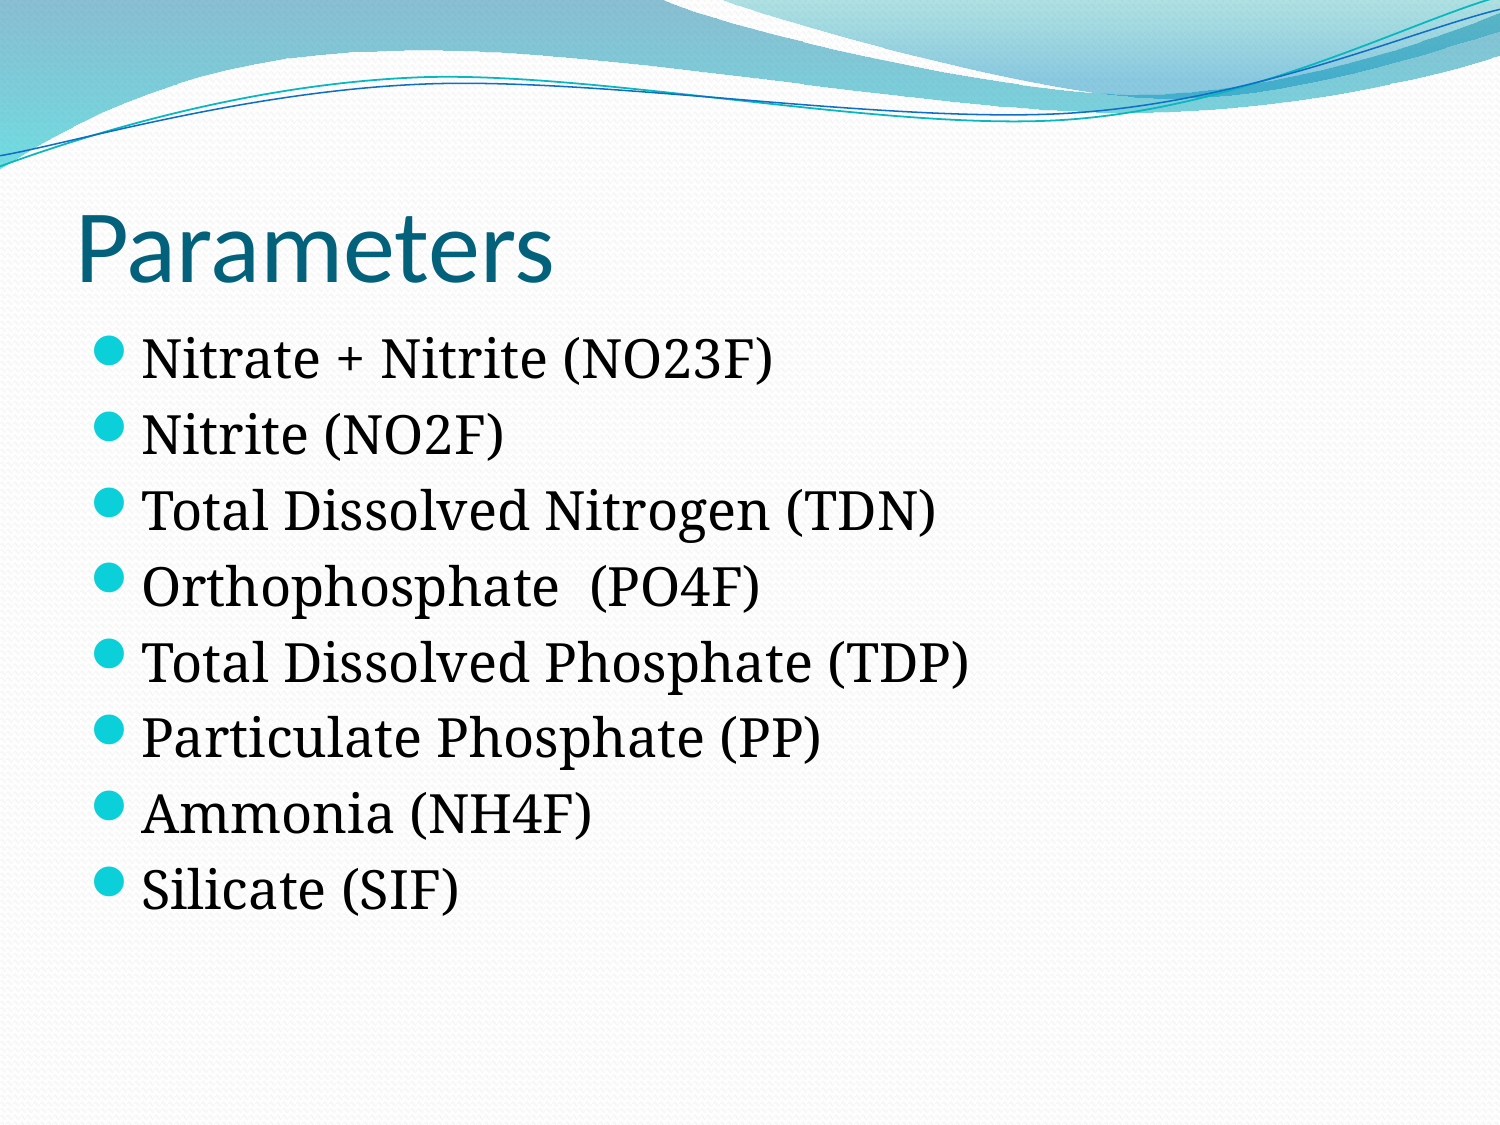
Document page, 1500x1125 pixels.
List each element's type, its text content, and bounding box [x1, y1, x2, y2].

list Nitrate + Nitrite (NO23F) Nitrite (NO2F) Total Dissolved Nitrogen (TDN) Orthophosphate (PO4F) Total Dissolved Phosphate (TDP) Particulate Phosphate (PP) Ammonia (NH4F) Silicate (SIF) [75, 317, 1425, 1038]
title Parameters [75, 115, 1425, 303]
